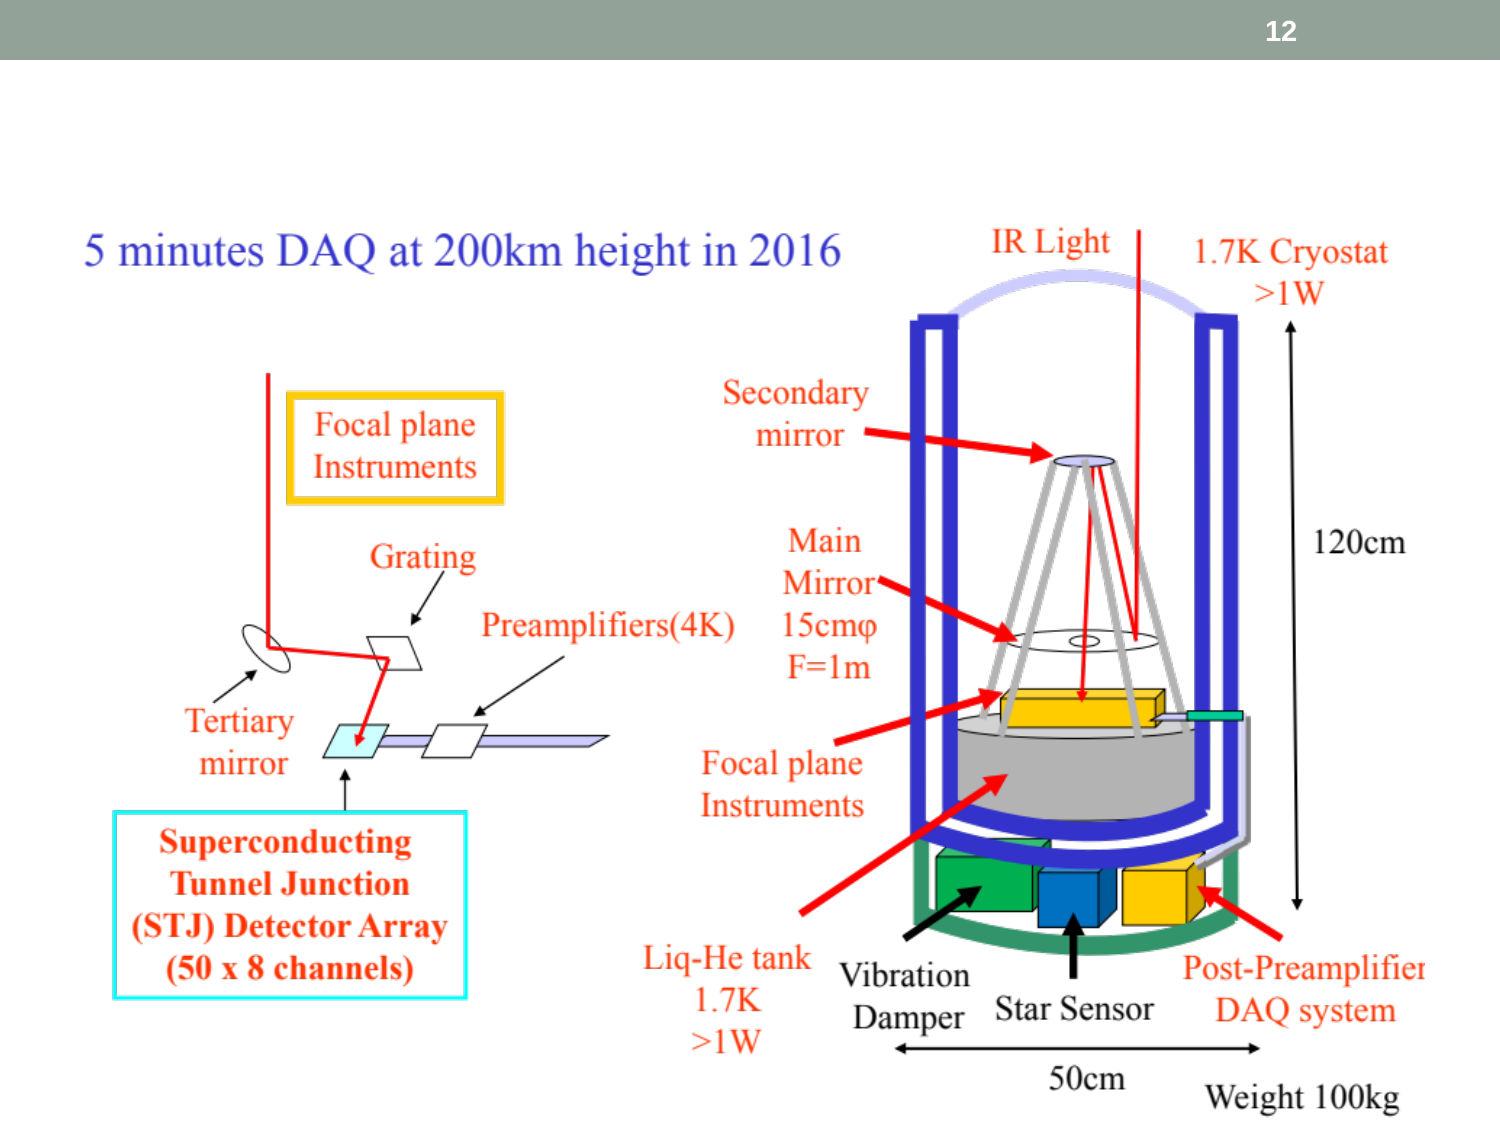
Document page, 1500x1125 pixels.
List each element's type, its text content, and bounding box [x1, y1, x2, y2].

slide_number 12 [1250, 3, 1425, 57]
picture [37, 211, 1426, 1123]
